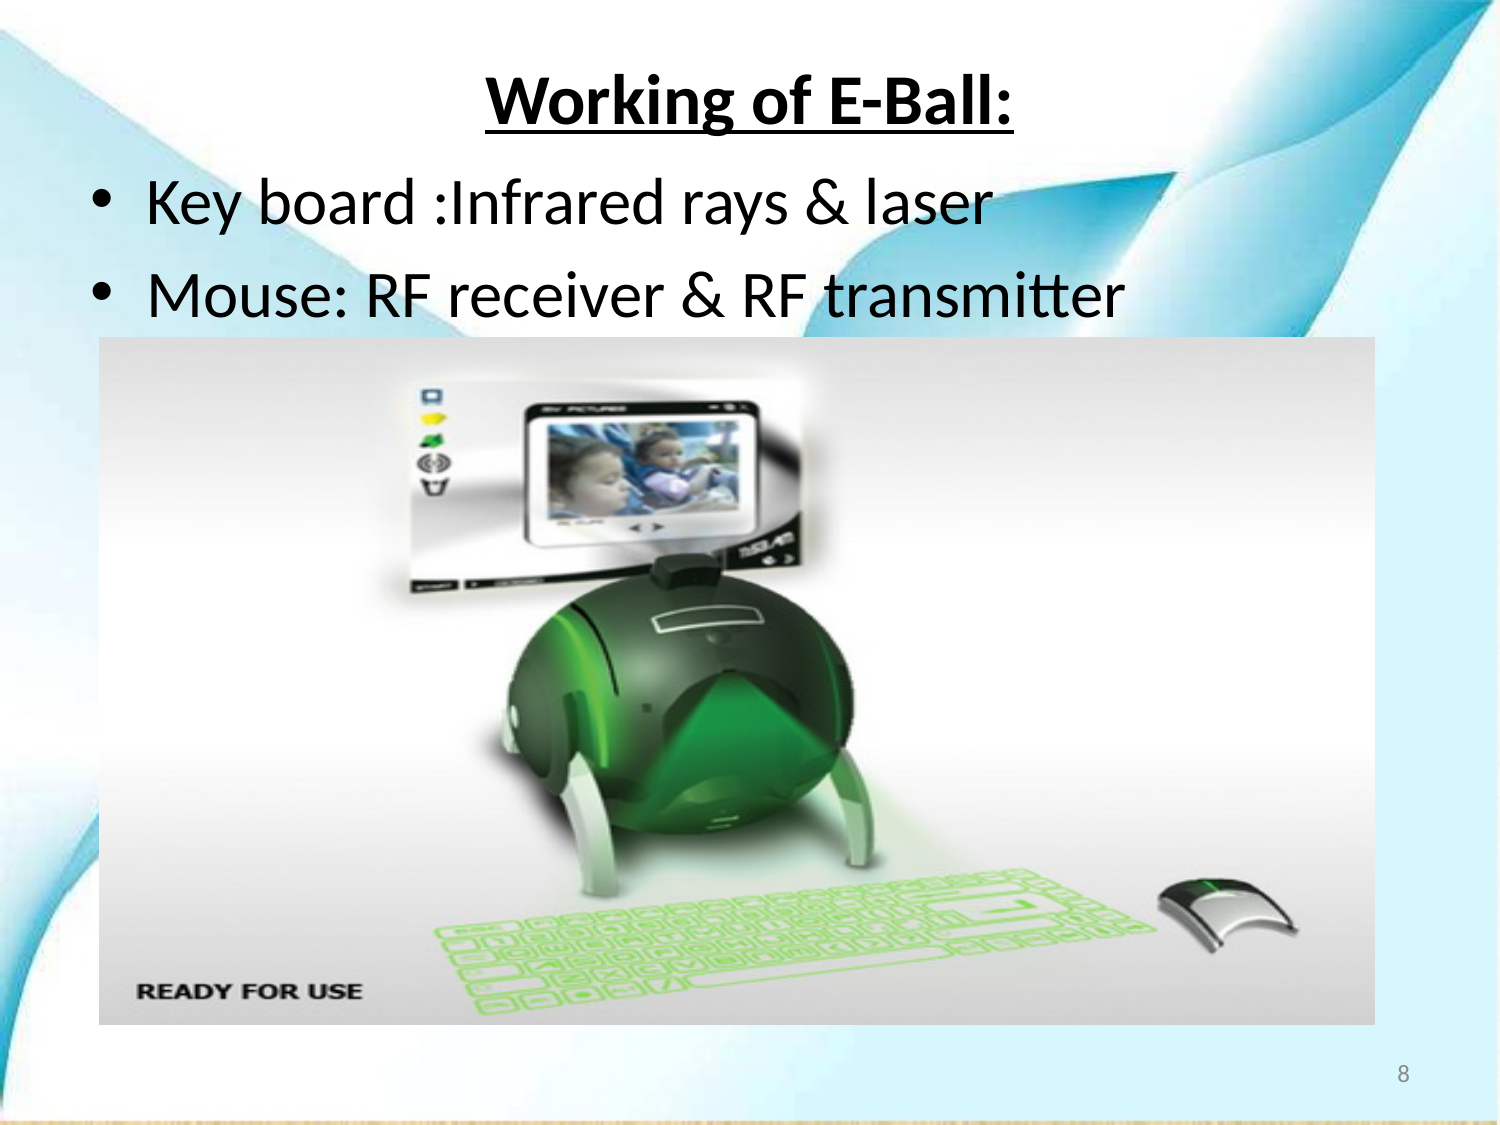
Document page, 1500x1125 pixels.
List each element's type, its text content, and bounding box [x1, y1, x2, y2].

title Working of E-Ball: [74, 44, 1426, 149]
slide_number 8 [1074, 1042, 1425, 1103]
picture [0, 0, 1500, 1125]
list Key board :Infrared rays & laser Mouse: RF receiver & RF transmitter [74, 149, 1426, 388]
